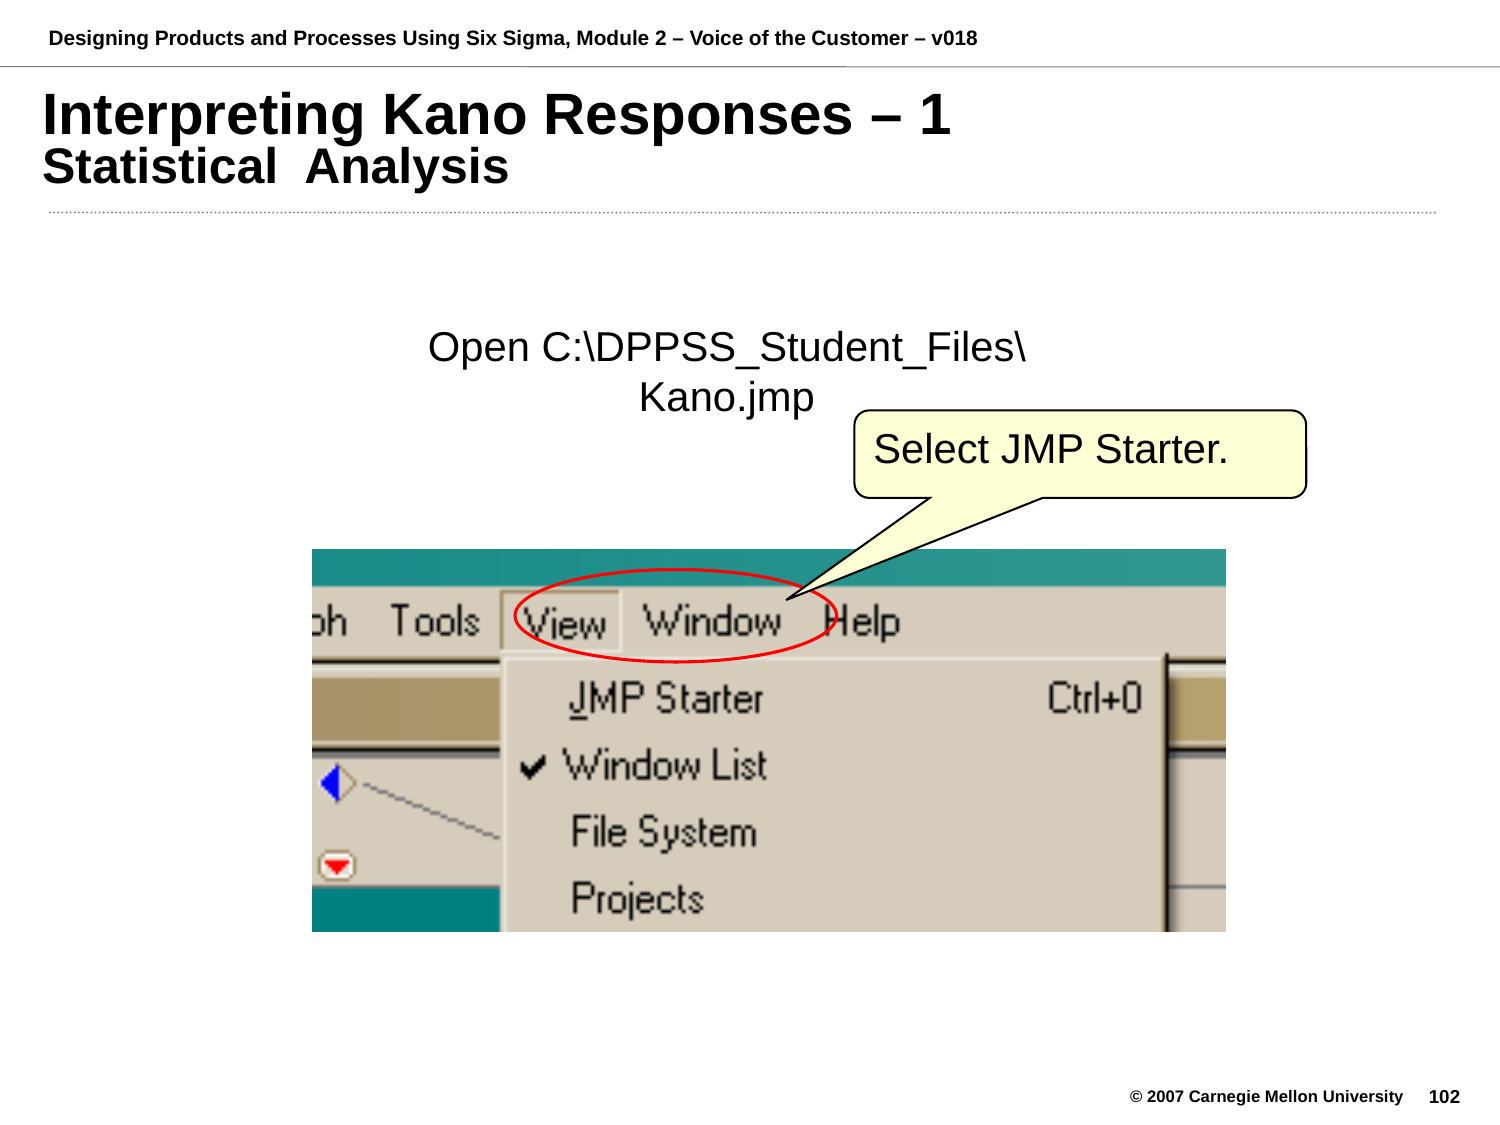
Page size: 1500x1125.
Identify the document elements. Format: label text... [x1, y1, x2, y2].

text_box Open C:\DPPSS_Student_Files\Kano.jmp [324, 312, 1129, 428]
title Interpreting Kano Responses – 1 Statistical Analysis [42, 89, 1438, 194]
text_box Select JMP Starter. [854, 410, 1307, 548]
picture [312, 549, 1227, 932]
